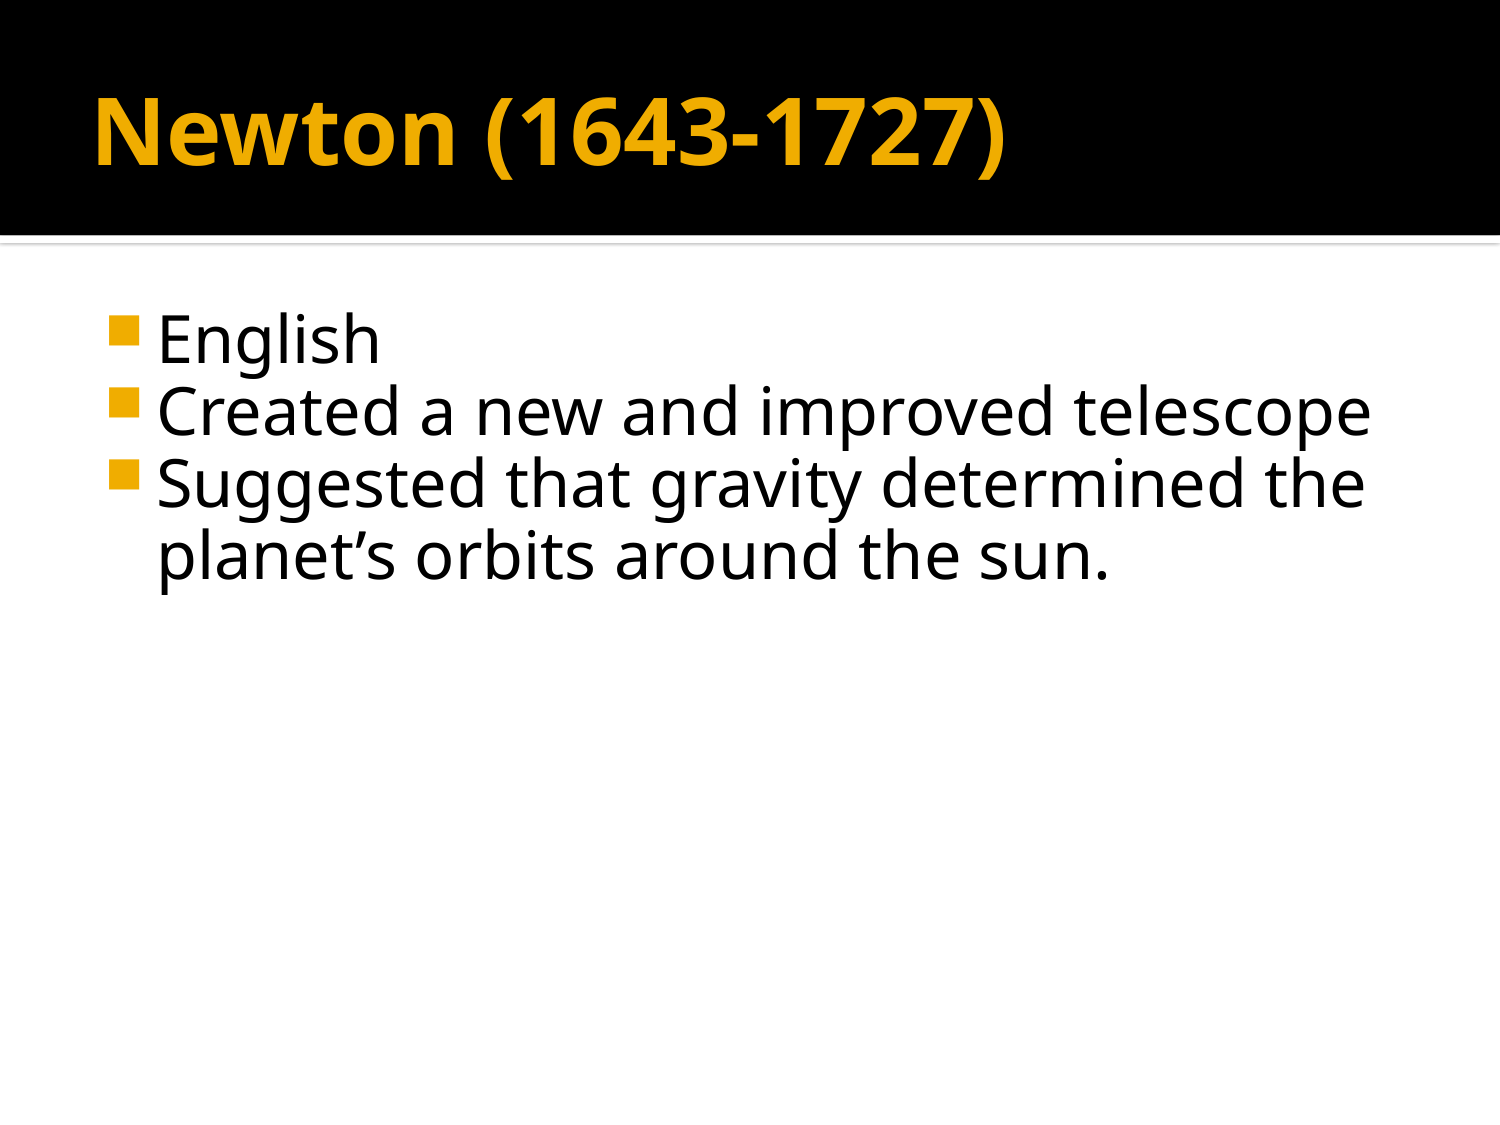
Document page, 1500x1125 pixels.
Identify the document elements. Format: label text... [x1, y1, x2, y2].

list English Created a new and improved telescope Suggested that gravity determined the planet’s orbits around the sun. [75, 291, 1425, 1050]
title Newton (1643-1727) [75, 25, 1425, 231]
